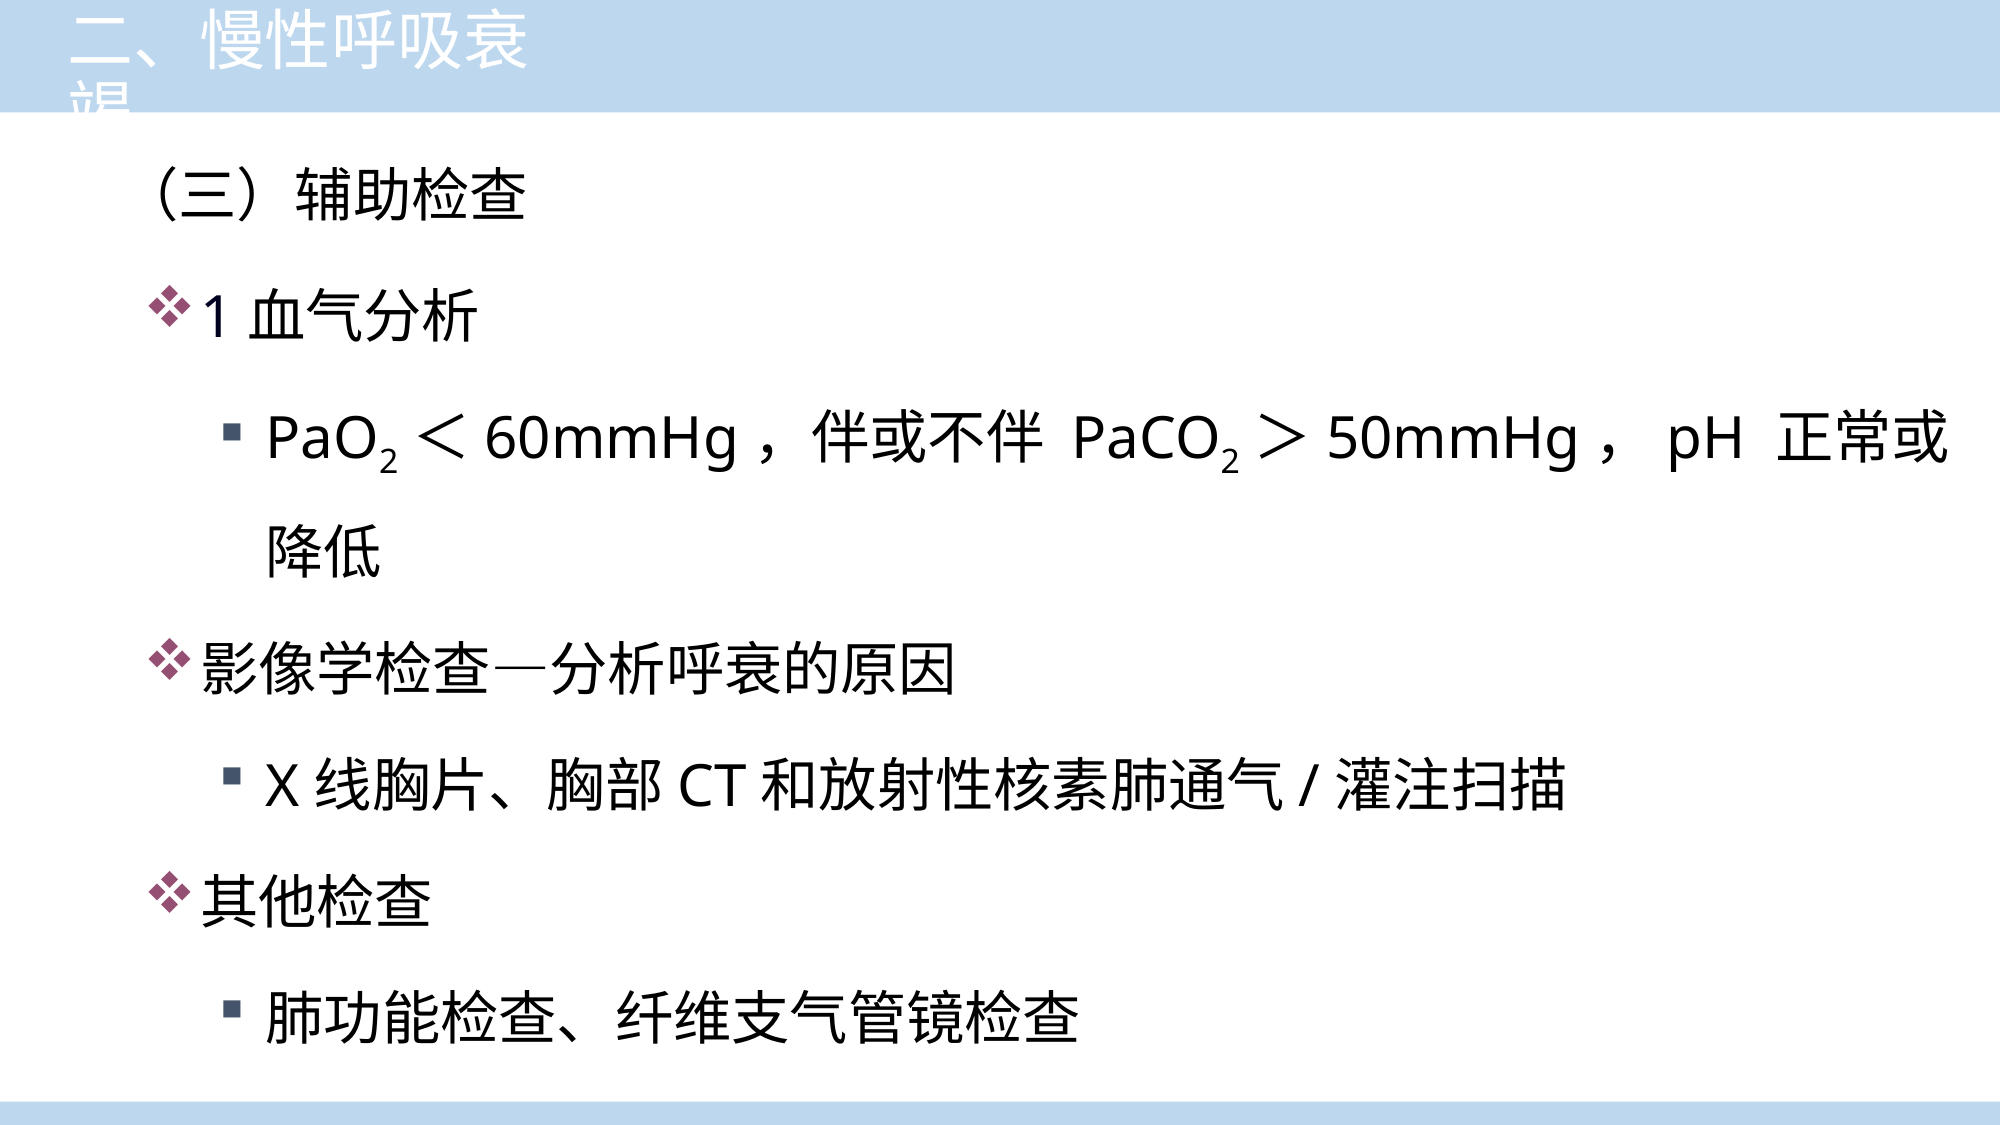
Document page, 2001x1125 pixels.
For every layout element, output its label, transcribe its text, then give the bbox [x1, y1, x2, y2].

title 二、慢性呼吸衰竭 [52, 0, 604, 158]
text_box 1血气分析 PaO2＜60mmHg，伴或不伴 PaCO2＞50mmHg，pH 正常或降低 影像学检查—分析呼衰的原因 X线胸片、胸部CT和放射性核素肺通气/灌注扫描 其他检查 肺功能检查、纤维支气管镜检查 [128, 236, 2000, 1013]
text_box （三）辅助检查 [105, 150, 794, 236]
